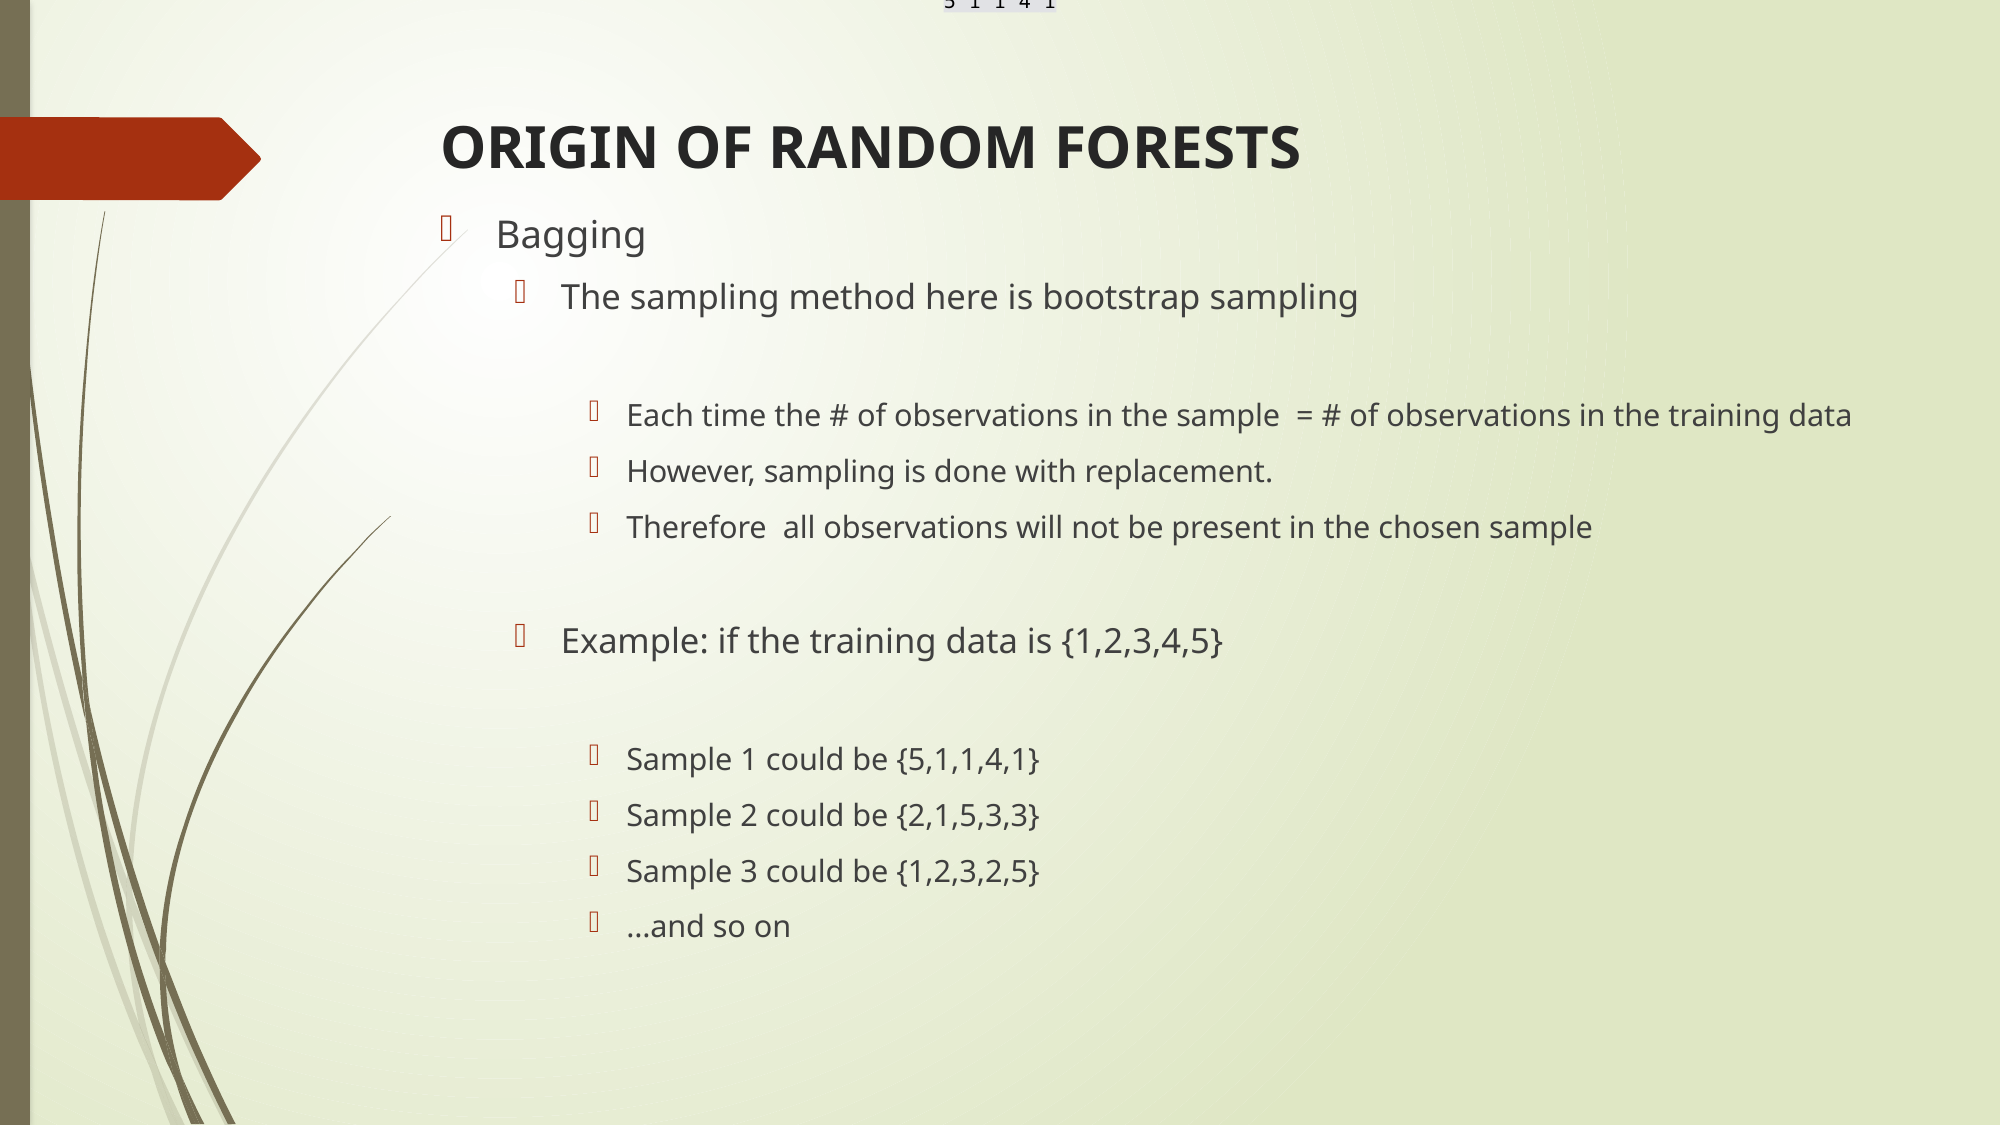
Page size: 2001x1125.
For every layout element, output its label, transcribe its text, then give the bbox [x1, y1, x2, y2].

title ORIGIN OF RANDOM FORESTS [425, 102, 1888, 187]
list Bagging The sampling method here is bootstrap sampling Each time the # of observations in the sample = # of observations in the training data However, sampling is done with replacement. Therefore all observations will not be present in the chosen sample Example: if the training data is {1,2,3,4,5} Sample 1 could be {5,1,1,4,1} Sample 2 could be {2,1,5,3,3} Sample 3 could be {1,2,3,2,5} …and so on [424, 202, 1888, 970]
text_box 5 1 1 4 1 [943, 0, 1057, 13]
